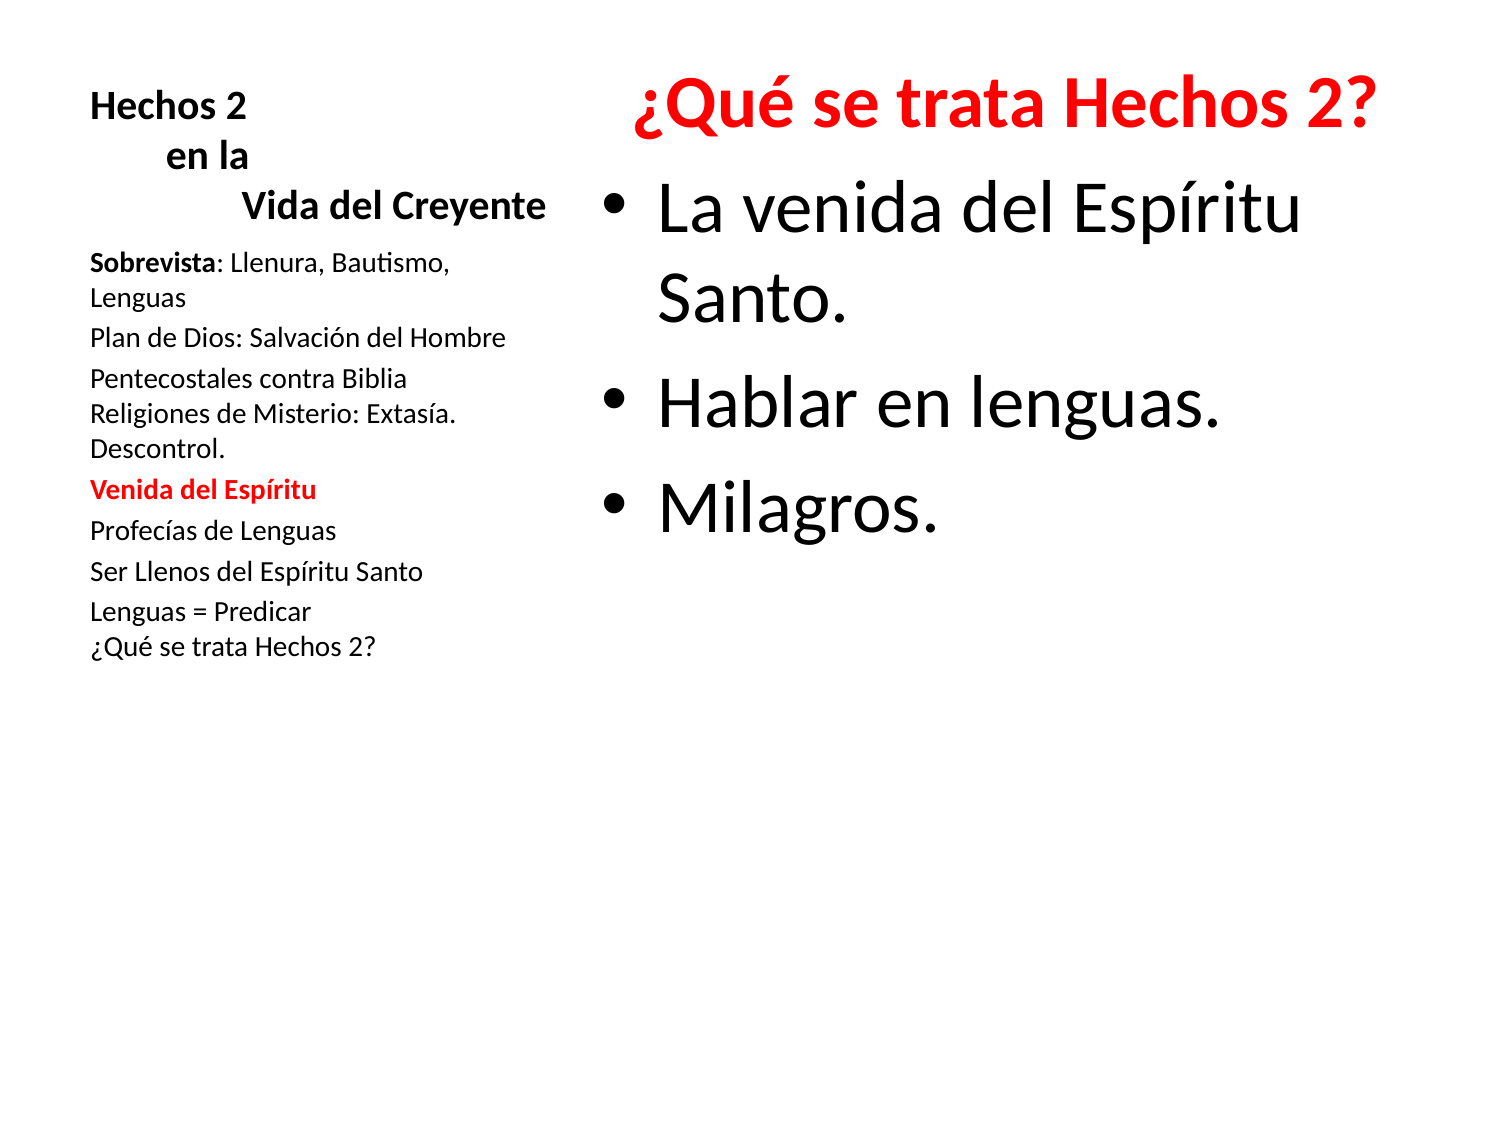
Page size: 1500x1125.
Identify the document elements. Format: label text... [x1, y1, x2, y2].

list Sobrevista: Llenura, Bautismo, Lenguas Plan de Dios: Salvación del Hombre Pentecostales contra Biblia Religiones de Misterio: Extasía. Descontrol. Venida del Espíritu Profecías de Lenguas Ser Llenos del Espíritu Santo Lenguas = Predicar ¿Qué se trata Hechos 2? [75, 235, 569, 1005]
list ¿Qué se trata Hechos 2? La venida del Espíritu Santo. Hablar en lenguas. Milagros. ¿Por qué no….? Poder para evangelizar con denuedo por el Espíritu [586, 44, 1425, 1005]
title Hechos 2 en la Vida del Creyente [75, 44, 569, 235]
